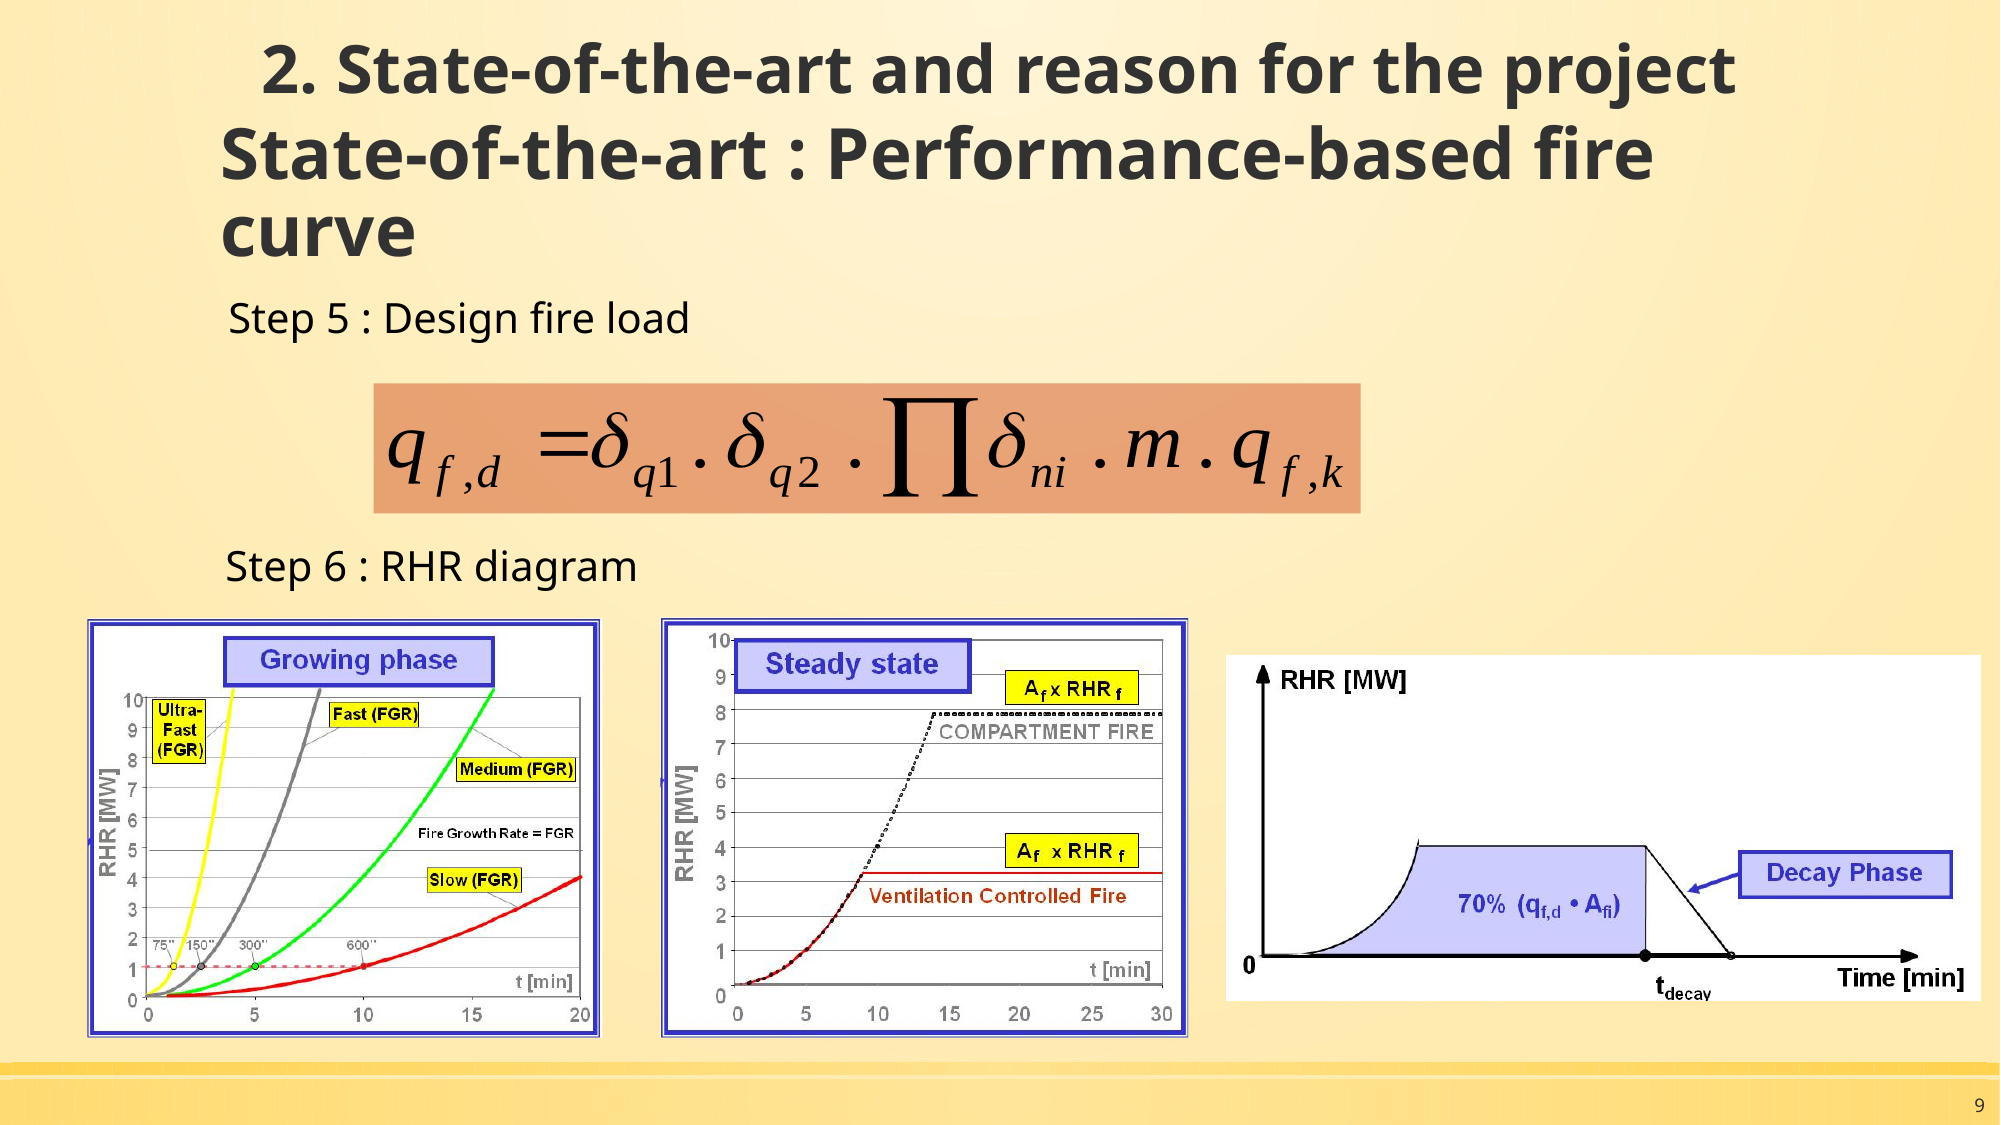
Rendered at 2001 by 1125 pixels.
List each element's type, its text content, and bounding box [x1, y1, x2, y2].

text_box Step 6 : RHR diagram [151, 539, 713, 590]
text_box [373, 383, 1361, 514]
text_box Step 5 : Design fire load [116, 291, 803, 342]
picture [660, 617, 1189, 1038]
picture [87, 618, 603, 1038]
text_box [810, 1038, 821, 1083]
picture [1226, 655, 1981, 1001]
title State-of-the-art : Performance-based fire curve [205, 116, 1803, 279]
text_box 2. State-of-the-art and reason for the project [0, 18, 2000, 116]
